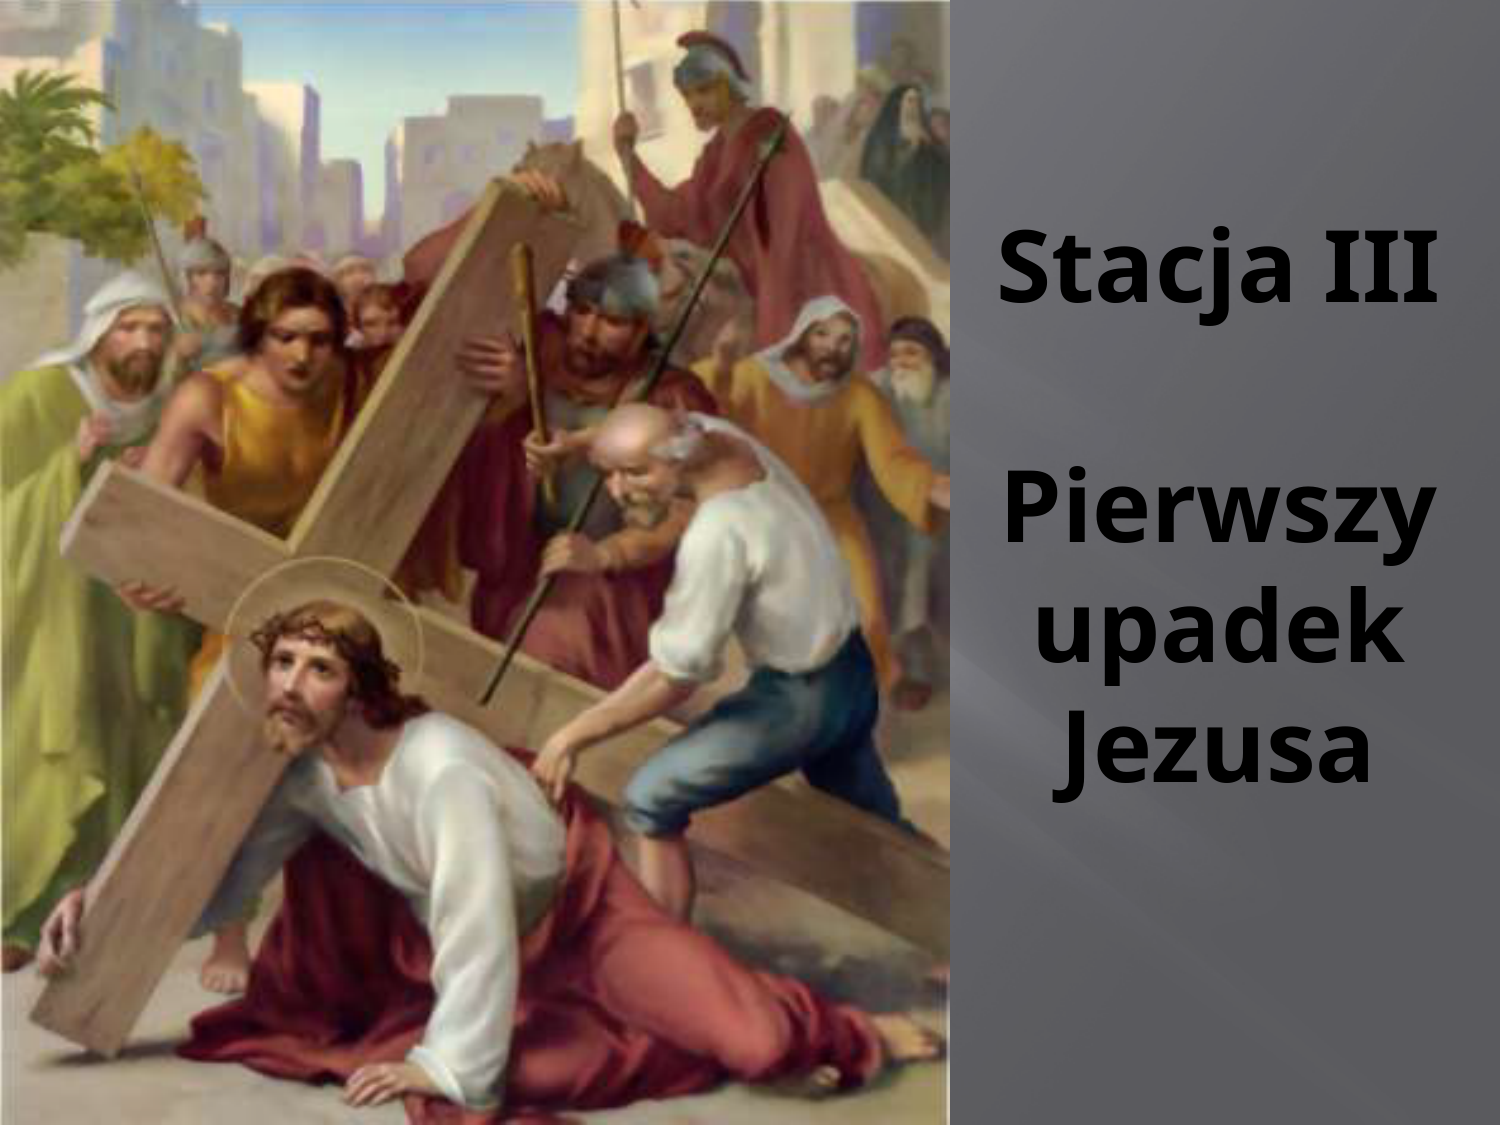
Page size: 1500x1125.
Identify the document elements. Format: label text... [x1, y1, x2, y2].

picture [0, 0, 950, 1125]
title Stacja III Pierwszy upadek Jezusa [950, 0, 1500, 1125]
